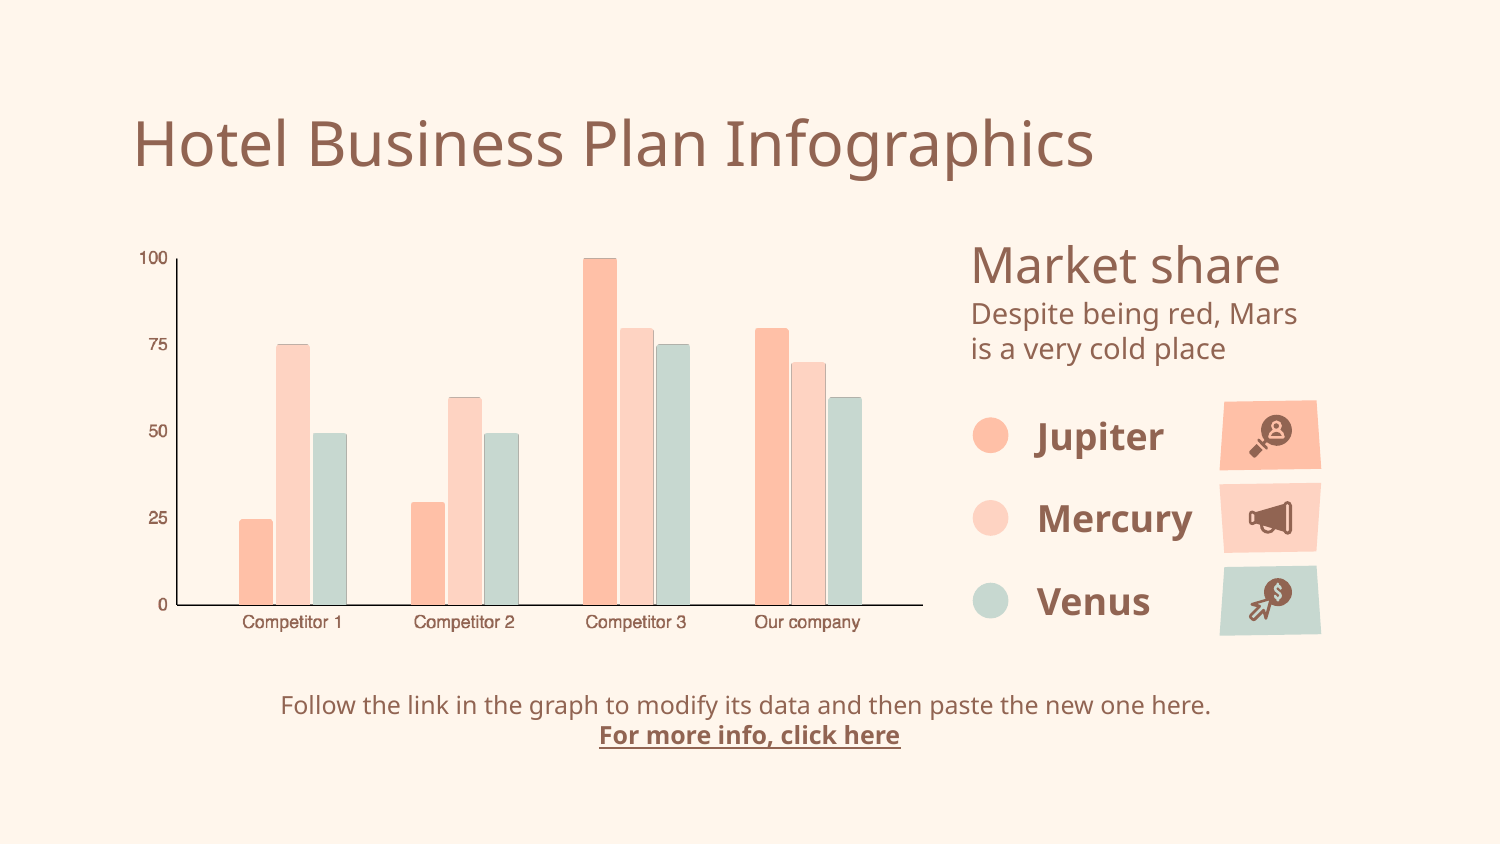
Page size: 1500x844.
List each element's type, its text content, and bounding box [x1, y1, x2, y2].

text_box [972, 565, 1238, 636]
text_box [1240, 482, 1322, 553]
text_box [1248, 501, 1293, 535]
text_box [1248, 414, 1293, 458]
text_box [1248, 578, 1293, 622]
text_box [972, 482, 1238, 554]
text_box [972, 399, 1238, 471]
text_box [955, 233, 1334, 375]
text_box [1239, 565, 1322, 636]
text_box Follow the link in the graph to modify its data and then paste the new one here. For more info, click here [117, 703, 1383, 740]
picture [117, 228, 945, 652]
title Hotel Business Plan Infographics [116, 88, 1383, 183]
text_box [1239, 400, 1322, 471]
